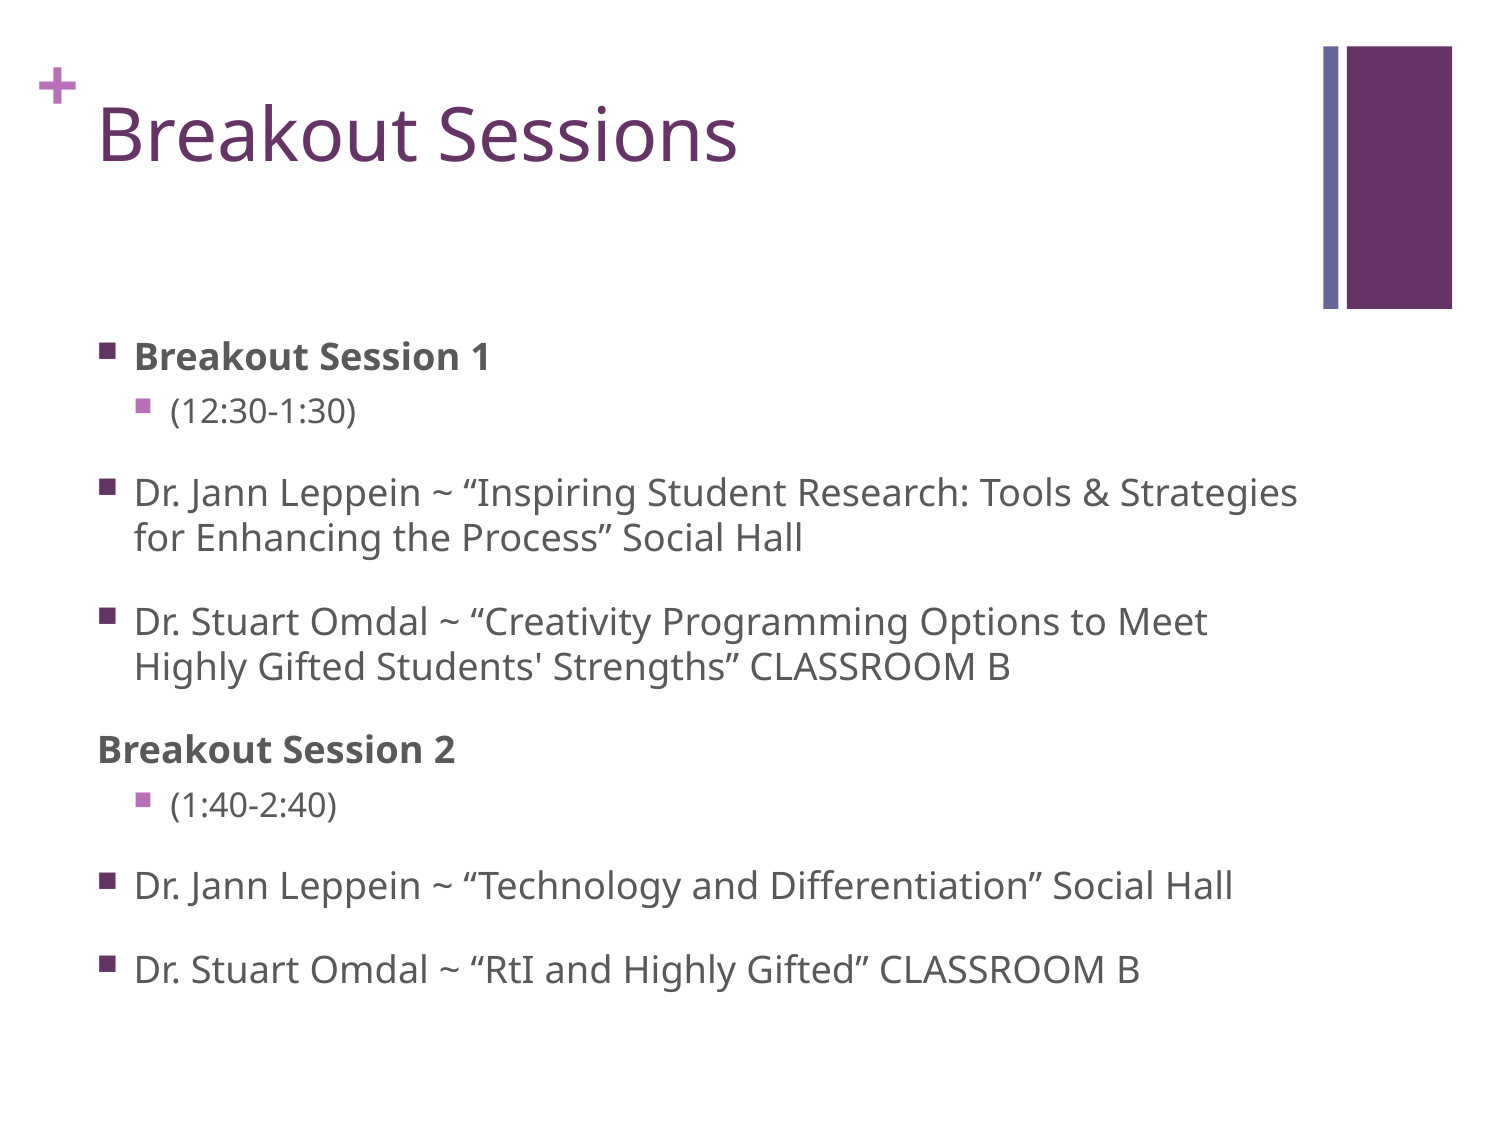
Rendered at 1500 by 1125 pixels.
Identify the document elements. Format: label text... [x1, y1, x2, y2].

title Breakout Sessions [81, 79, 1322, 263]
list Breakout Session 1 (12:30-1:30) Dr. Jann Leppein ~ “Inspiring Student Research: Tools & Strategies for Enhancing the Process” Social Hall Dr. Stuart Omdal ~ “Creativity Programming Options to Meet Highly Gifted Students' Strengths” CLASSROOM B Breakout Session 2 (1:40-2:40) Dr. Jann Leppein ~ “Technology and Differentiation” Social Hall Dr. Stuart Omdal ~ “RtI and Highly Gifted” CLASSROOM B [81, 324, 1322, 1005]
